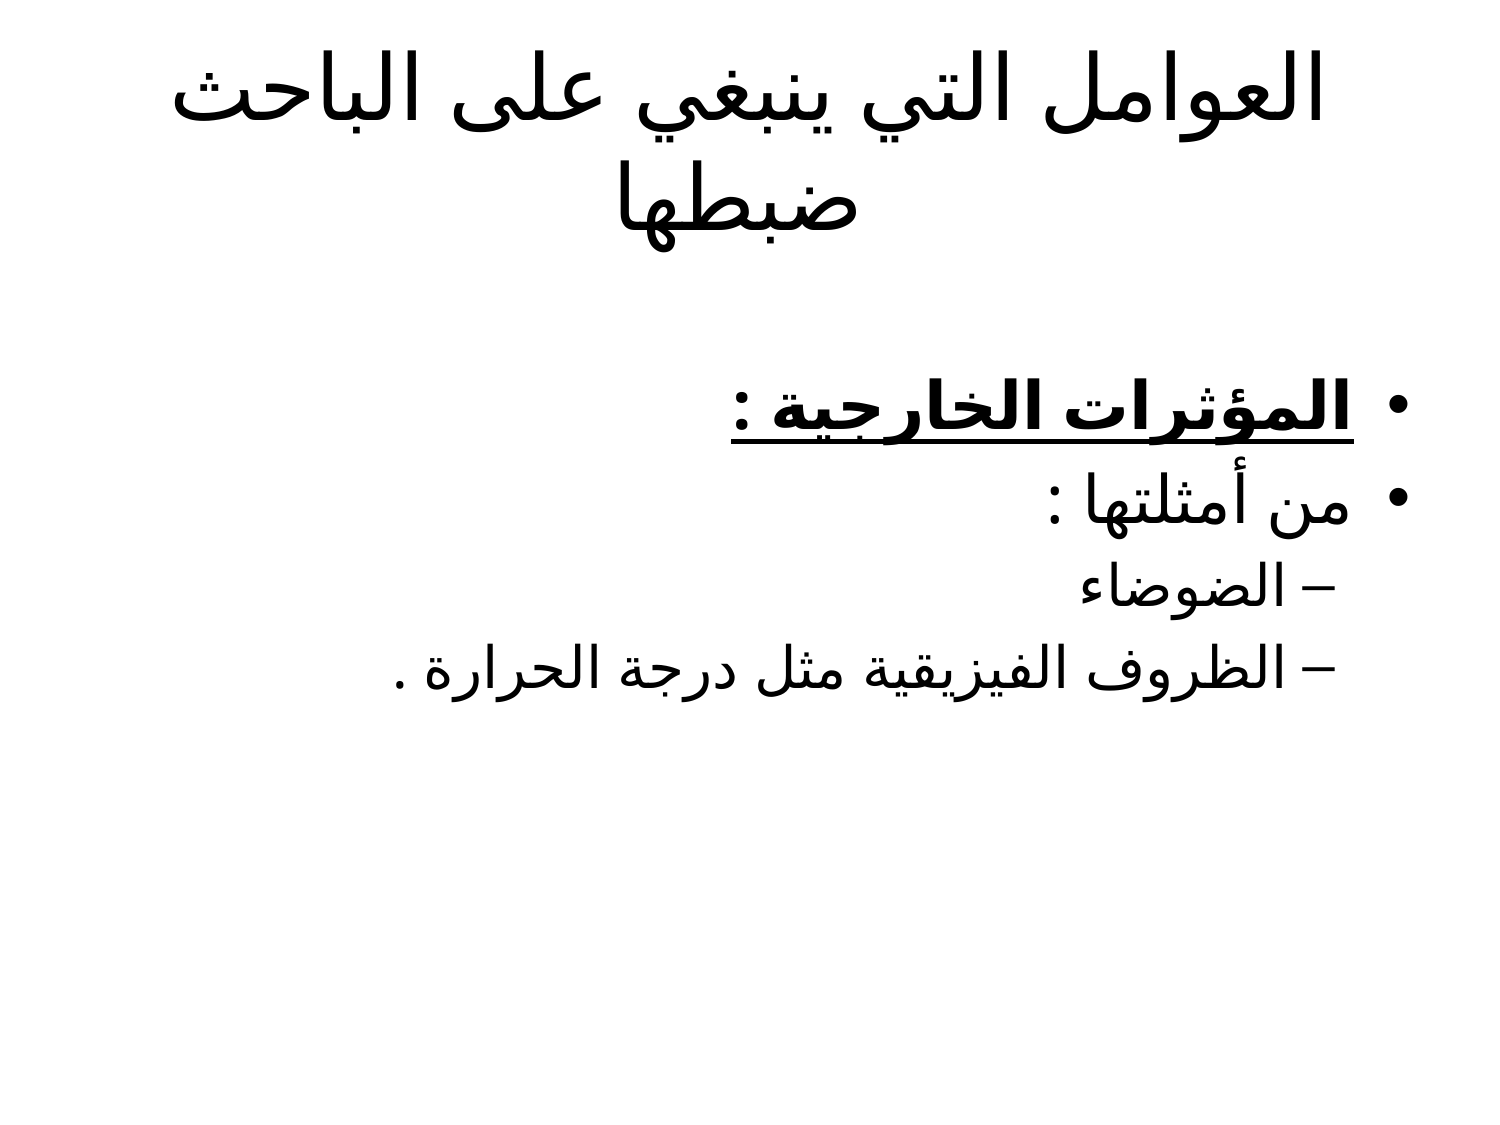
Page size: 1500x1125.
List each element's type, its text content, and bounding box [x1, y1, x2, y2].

list المؤثرات الخارجية : من أمثلتها : الضوضاء الظروف الفيزيقية مثل درجة الحرارة . [75, 262, 1425, 1005]
title العوامل التي ينبغي على الباحث ضبطها [75, 45, 1425, 233]
